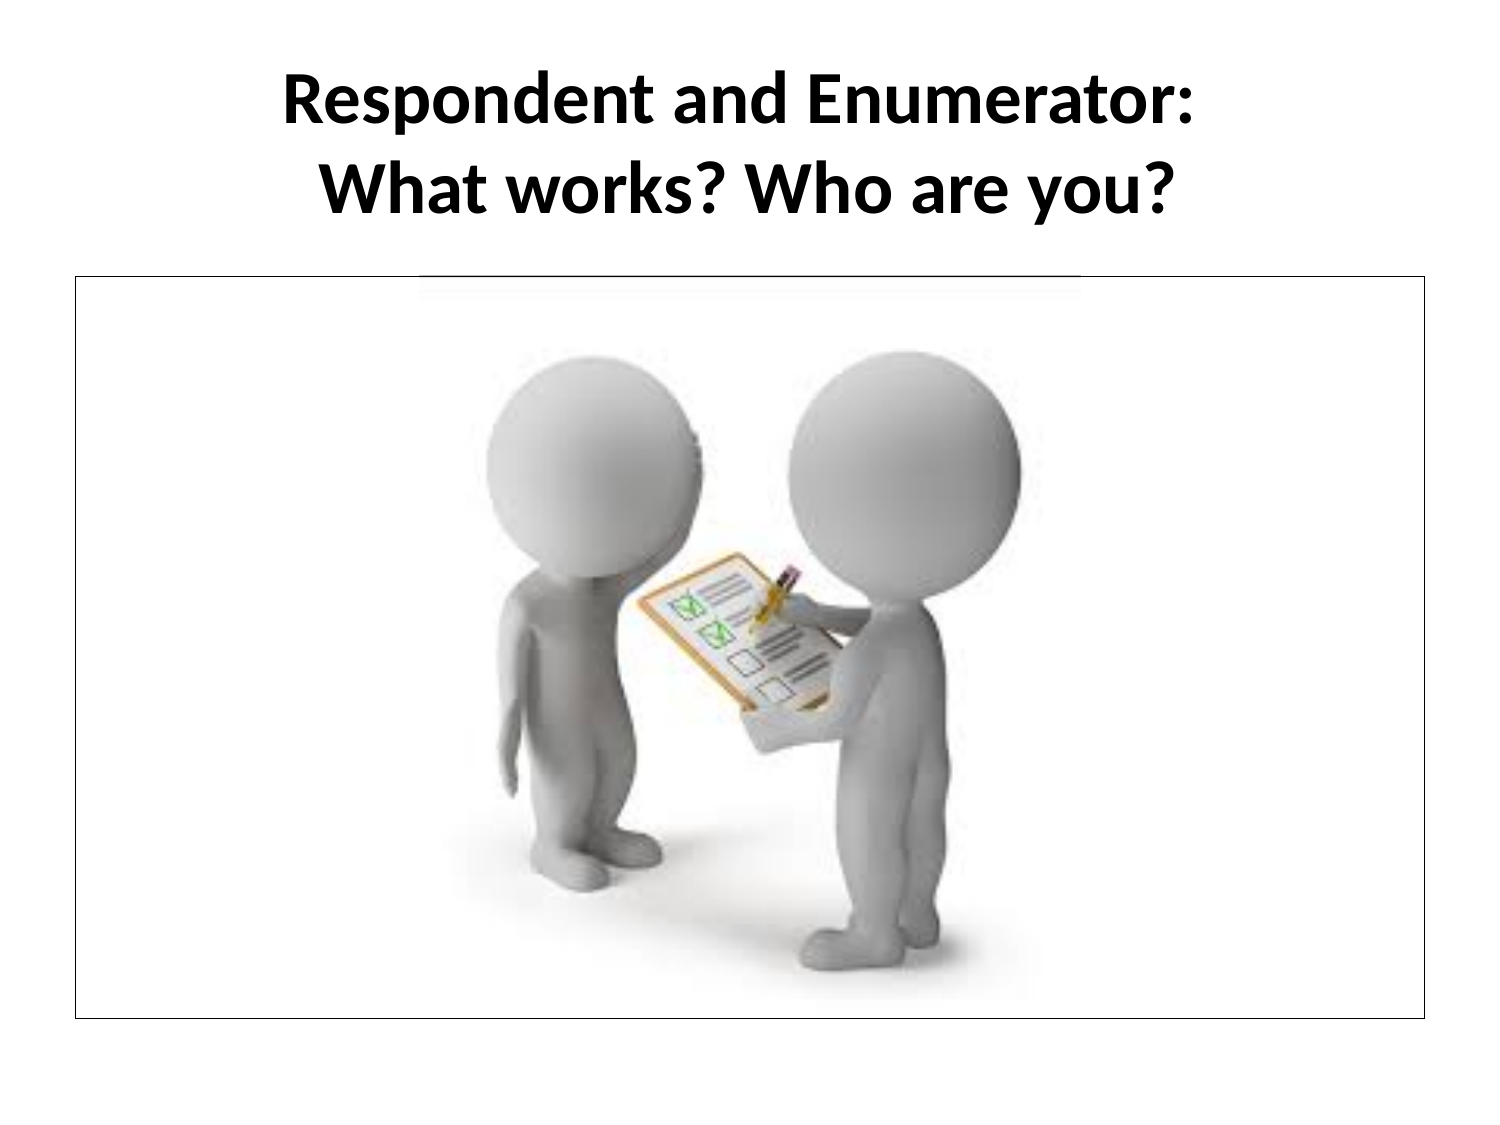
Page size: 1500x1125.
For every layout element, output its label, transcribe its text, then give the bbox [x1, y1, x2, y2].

title Respondent and Enumerator: What works? Who are you? [32, 45, 1464, 233]
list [74, 275, 1426, 1019]
